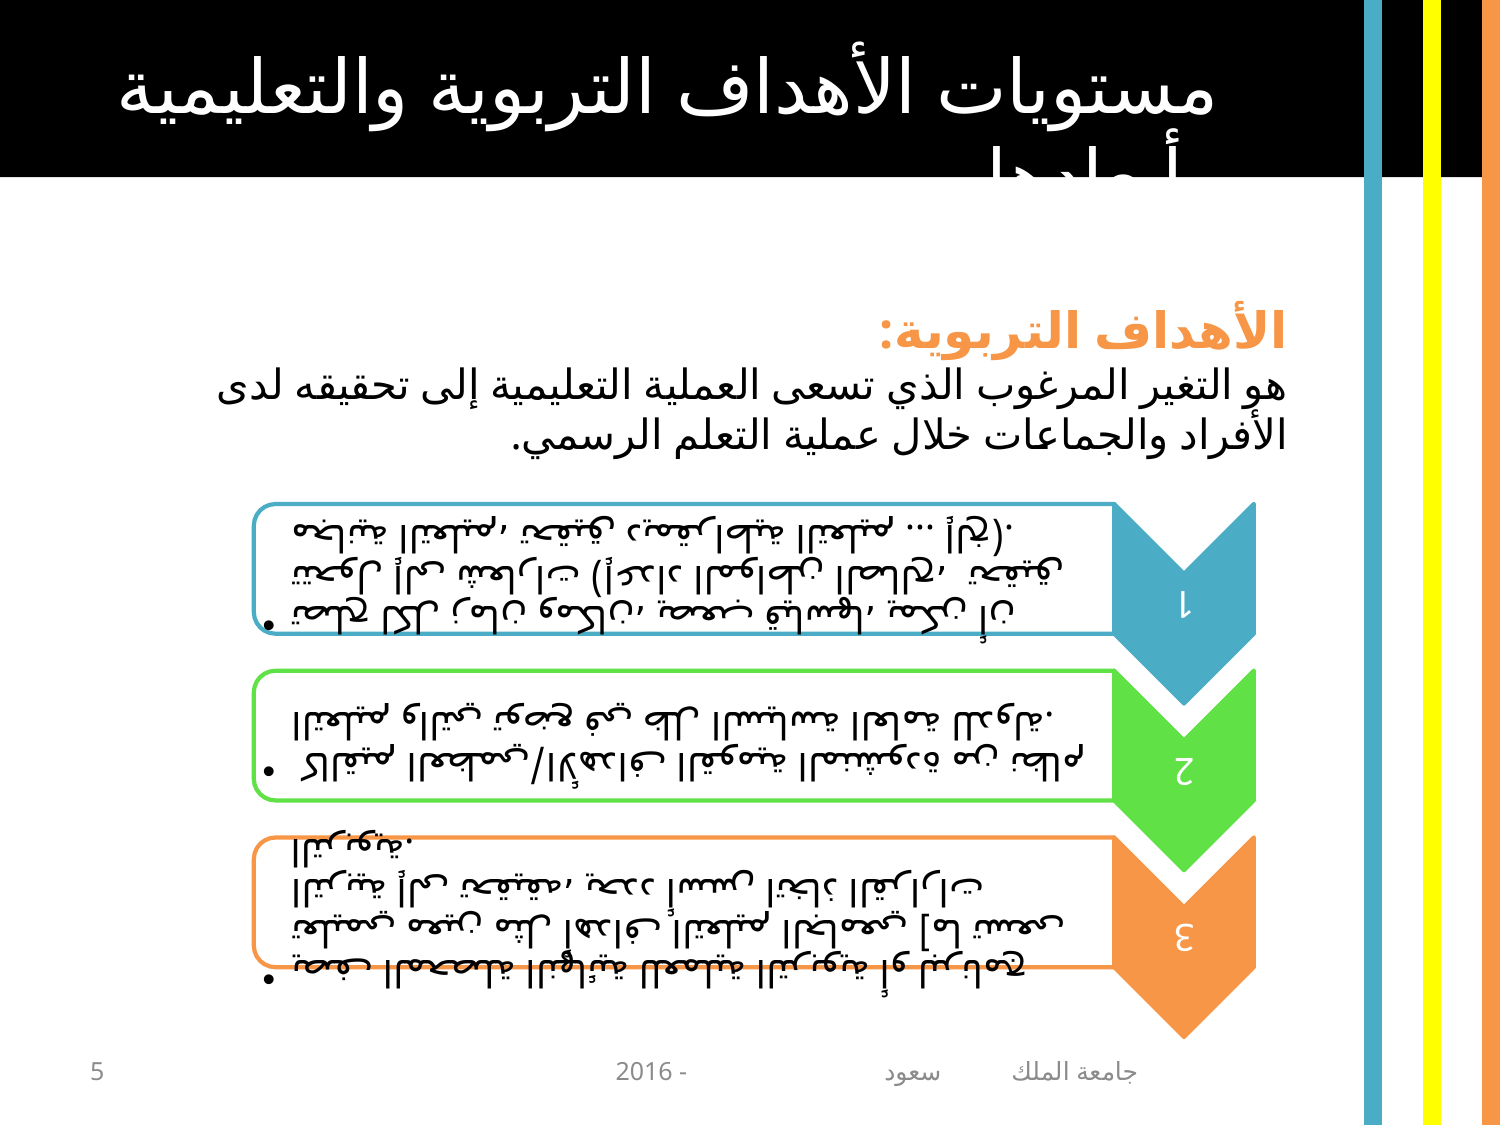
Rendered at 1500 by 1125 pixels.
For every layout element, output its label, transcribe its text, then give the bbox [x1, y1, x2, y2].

text_box [1362, 0, 1384, 1125]
text_box [1384, 0, 1421, 179]
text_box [253, 503, 1255, 1038]
text_box [1443, 0, 1480, 179]
text_box [1421, 0, 1443, 1125]
text_box [1480, 0, 1500, 1125]
text_box الأهداف التربوية: هو التغير المرغوب الذي تسعى العملية التعليمية إلى تحقيقه لدى الأفراد والجماعات خلال عملية التعلم الرسمي. [183, 290, 1303, 504]
text_box [0, 0, 1362, 179]
footer جامعة الملك سعود - 2016 [512, 1046, 988, 1103]
text_box مستويات الأهداف التربوية والتعليمية وأبعادها [11, 30, 1235, 226]
slide_number 5 [75, 1042, 425, 1103]
